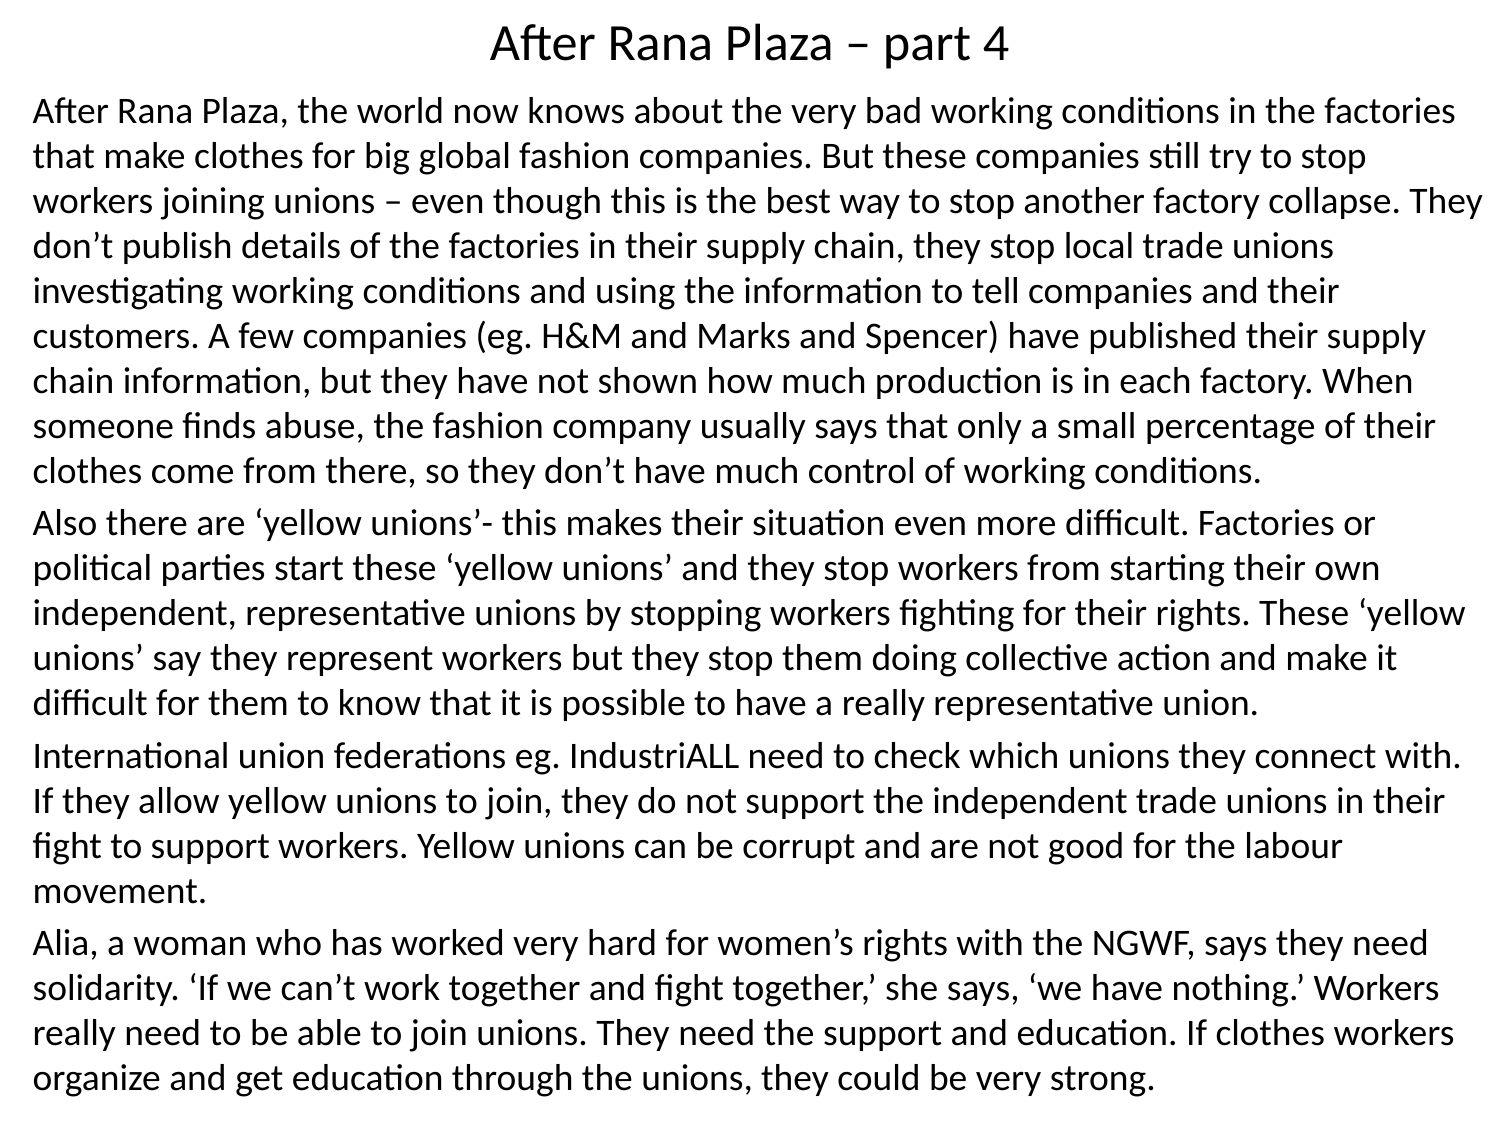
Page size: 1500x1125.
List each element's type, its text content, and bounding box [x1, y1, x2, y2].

list After Rana Plaza, the world now knows about the very bad working conditions in the factories that make clothes for big global fashion companies. But these companies still try to stop workers joining unions – even though this is the best way to stop another factory collapse. They don’t publish details of the factories in their supply chain, they stop local trade unions investigating working conditions and using the information to tell companies and their customers. A few companies (eg. H&M and Marks and Spencer) have published their supply chain information, but they have not shown how much production is in each factory. When someone finds abuse, the fashion company usually says that only a small percentage of their clothes come from there, so they don’t have much control of working conditions. Also there are ‘yellow unions’- this makes their situation even more difficult. Factories or political parties start these ‘yellow unions’ and they stop workers from starting their own independent, representative unions by stopping workers fighting for their rights. These ‘yellow unions’ say they represent workers but they stop them doing collective action and make it difficult for them to know that it is possible to have a really representative union. International union federations eg. IndustriALL need to check which unions they connect with. If they allow yellow unions to join, they do not support the independent trade unions in their fight to support workers. Yellow unions can be corrupt and are not good for the labour movement. Alia, a woman who has worked very hard for women’s rights with the NGWF, says they need solidarity. ‘If we can’t work together and fight together,’ she says, ‘we have nothing.’ Workers really need to be able to join unions. They need the support and education. If clothes workers organize and get education through the unions, they could be very strong. [17, 78, 1500, 1125]
title After Rana Plaza – part 4 [75, 0, 1425, 78]
